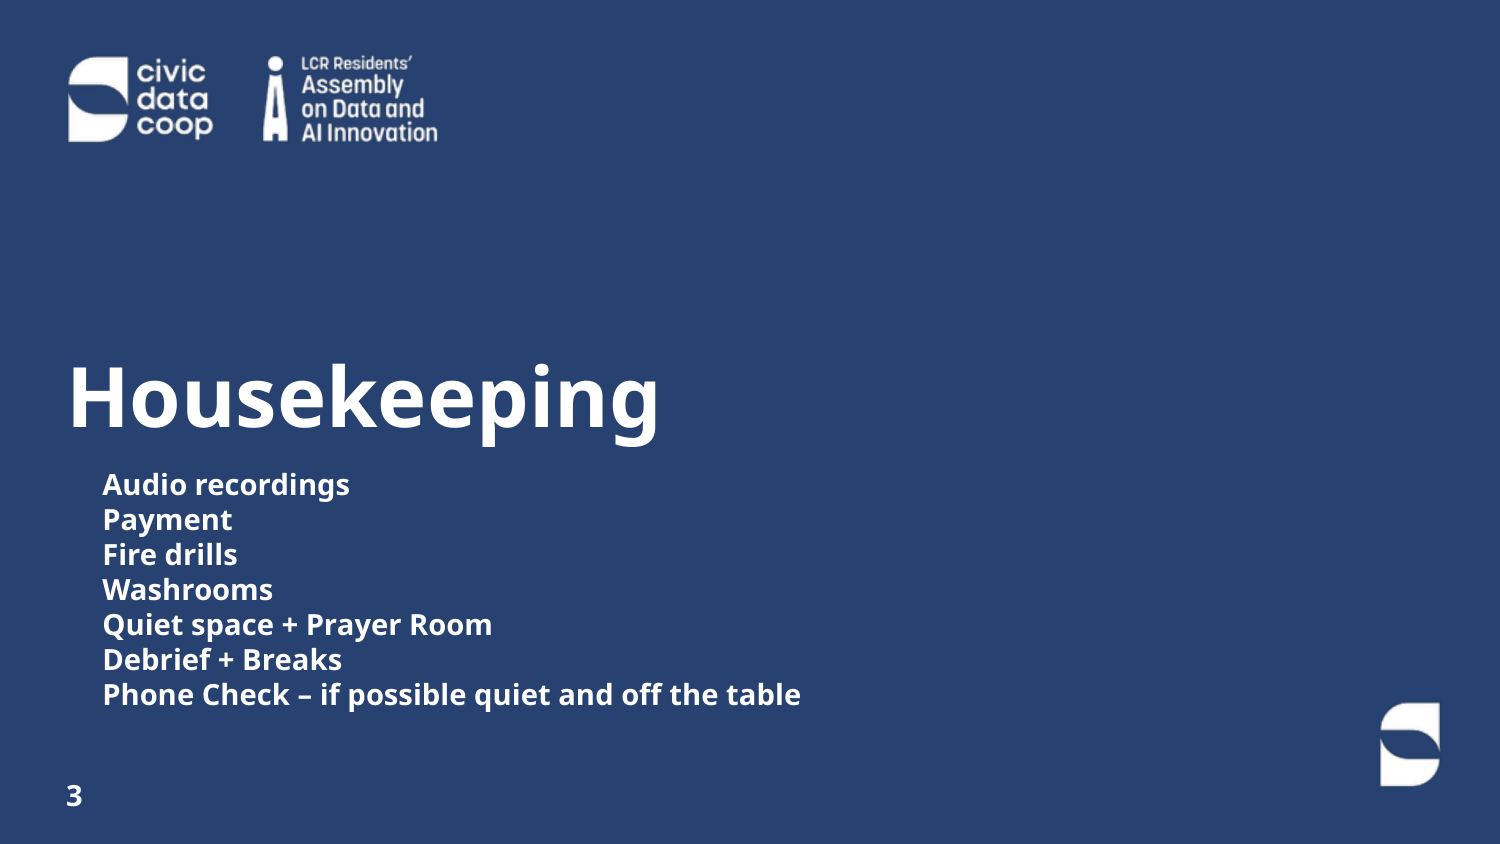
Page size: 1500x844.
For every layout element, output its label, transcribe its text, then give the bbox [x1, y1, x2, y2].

picture [1363, 685, 1458, 804]
picture [260, 53, 441, 145]
text_box Audio recordings Payment Fire drills Washrooms Quiet space + Prayer Room Debrief + Breaks Phone Check – if possible quiet and off the table [87, 458, 817, 719]
title Housekeeping [51, 122, 1018, 459]
slide_number 3 [51, 764, 142, 830]
picture [50, 39, 231, 160]
